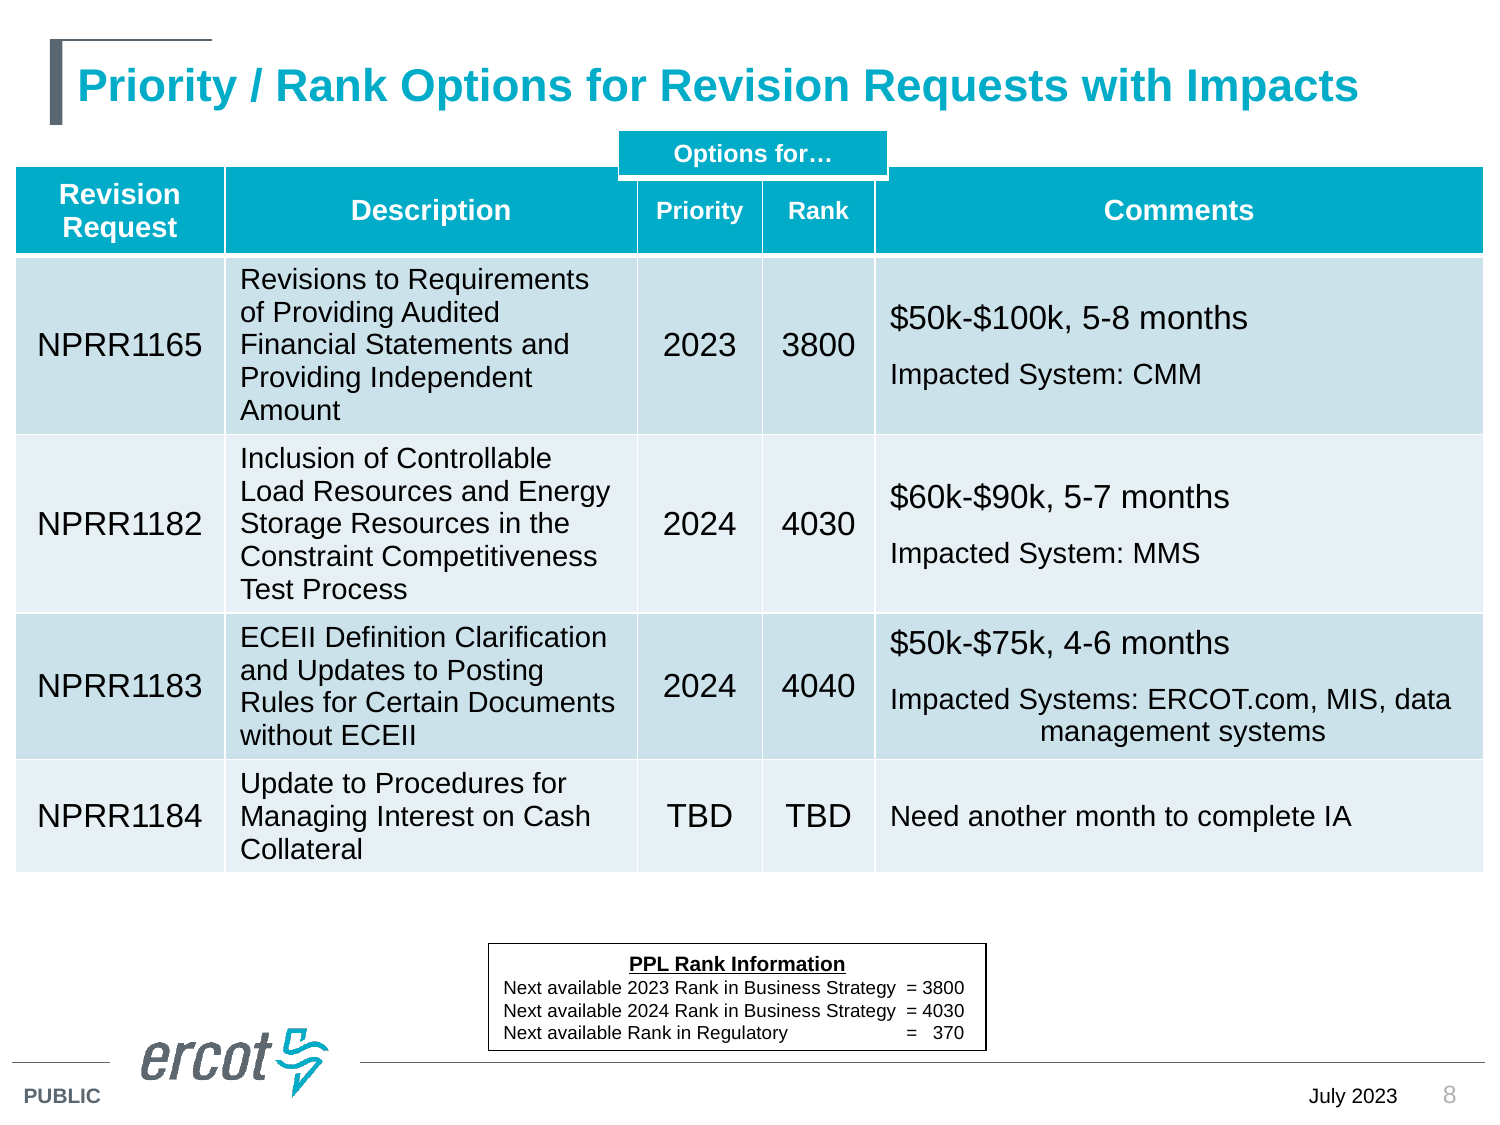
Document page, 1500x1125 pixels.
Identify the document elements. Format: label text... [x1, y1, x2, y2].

table_cell NPRR1165 [16, 258, 224, 434]
table_cell Inclusion of Controllable Load Resources and Energy Storage Resources in the Constraint Competitiveness Test Process [226, 435, 637, 612]
table_cell TBD [763, 760, 874, 872]
table_cell 2024 [638, 435, 762, 612]
table_header Options for… [619, 131, 887, 175]
table_cell Need another month to complete IA [876, 760, 1483, 872]
table_cell NPRR1182 [16, 435, 224, 612]
table_cell Update to Procedures for Managing Interest on Cash Collateral [226, 760, 637, 872]
table_cell ECEII Definition Clarification and Updates to Posting Rules for Certain Documents without ECEII [226, 614, 637, 759]
table_cell 4040 [763, 614, 874, 759]
title Priority / Rank Options for Revision Requests with Impacts [62, 48, 1413, 134]
table_header Description [226, 167, 637, 253]
table_cell Revisions to Requirements of Providing Audited Financial Statements and Providing Independent Amount [226, 258, 637, 434]
table_header Comments [876, 167, 1483, 253]
picture [137, 1024, 332, 1100]
table_header Priority [638, 181, 762, 253]
table_cell $50k-$75k, 4-6 months Impacted Systems: ERCOT.com, MIS, data management systems [876, 614, 1483, 759]
table_cell TBD [638, 760, 762, 872]
table_cell 2024 [638, 614, 762, 759]
table_cell NPRR1183 [16, 614, 224, 759]
table_cell $60k-$90k, 5-7 months Impacted System: MMS [876, 435, 1483, 612]
table_cell NPRR1184 [16, 760, 224, 872]
table_header Rank [763, 181, 874, 253]
slide_number 8 [1412, 1076, 1488, 1112]
table_cell 4030 [763, 435, 874, 612]
table_cell 2023 [638, 258, 762, 434]
table_cell 3800 [763, 258, 874, 434]
text_box PPL Rank Information Next available 2023 Rank in Business Strategy = 3800 Next available 2024 Rank in Business Strategy = 4030 Next available Rank in Regulatory = 370 [488, 943, 987, 1051]
table_cell $50k-$100k, 5-8 months Impacted System: CMM [876, 258, 1483, 434]
table_header Revision Request [16, 167, 224, 253]
